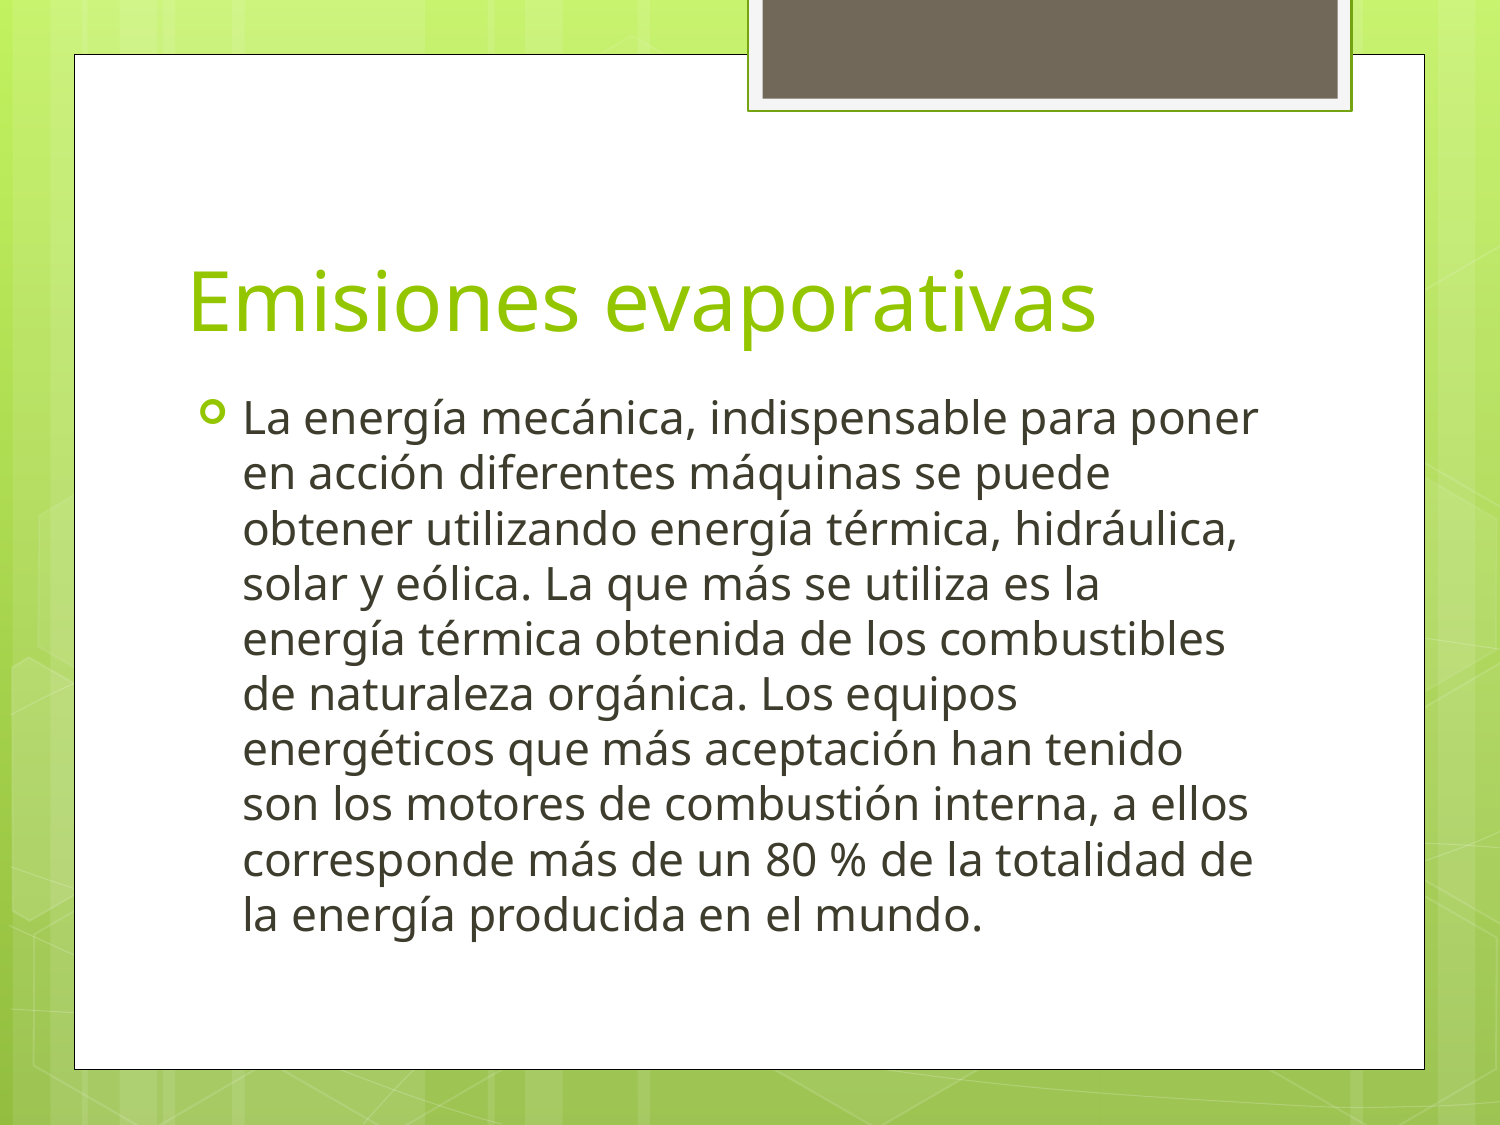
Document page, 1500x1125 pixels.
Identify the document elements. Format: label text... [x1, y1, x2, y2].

title Emisiones evaporativas [171, 168, 1324, 357]
list La energía mecánica, indispensable para poner en acción diferentes máquinas se puede obtener utilizando energía térmica, hidráulica, solar y eólica. La que más se utiliza es la energía térmica obtenida de los combustibles de naturaleza orgánica. Los equipos energéticos que más aceptación han tenido son los motores de combustión interna, a ellos corresponde más de un 80 % de la totalidad de la energía producida en el mundo. [171, 381, 1283, 957]
